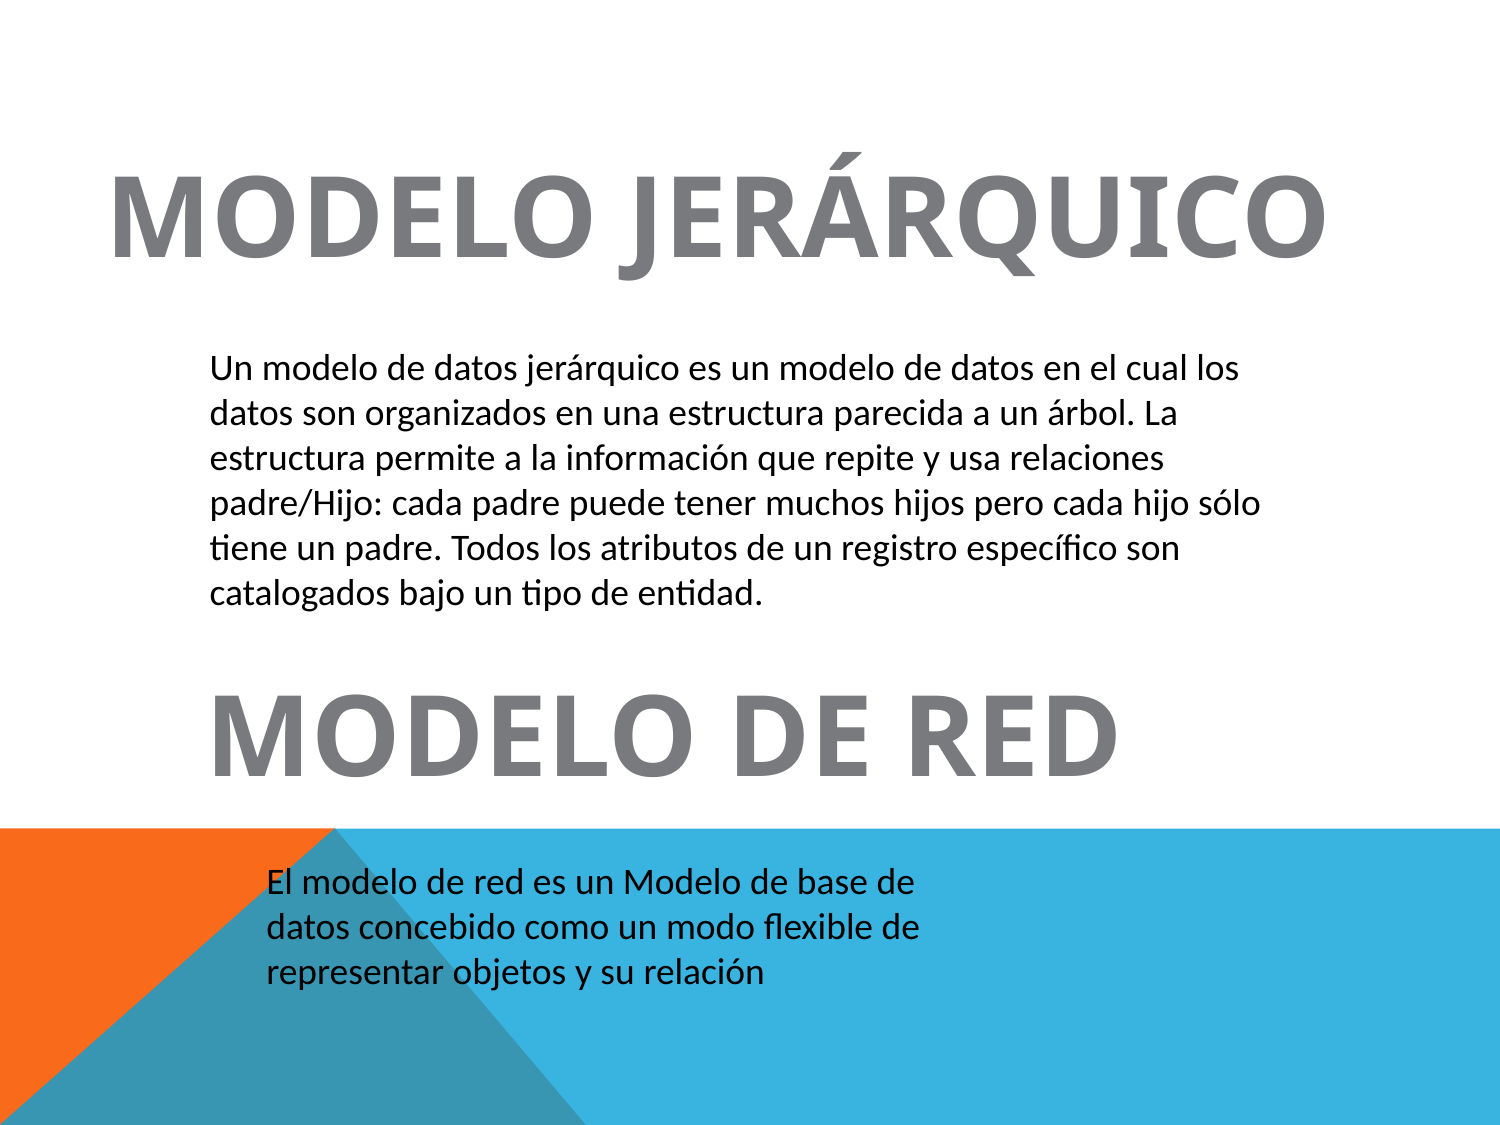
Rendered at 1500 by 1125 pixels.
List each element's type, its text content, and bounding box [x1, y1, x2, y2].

text_box Modelo de red [190, 656, 1139, 807]
text_box Modelo jerárquico [90, 137, 1347, 288]
text_box Un modelo de datos jerárquico es un modelo de datos en el cual los datos son organizados en una estructura parecida a un árbol. La estructura permite a la información que repite y usa relaciones padre/Hijo: cada padre puede tener muchos hijos pero cada hijo sólo tiene un padre. Todos los atributos de un registro específico son catalogados bajo un tipo de entidad. [194, 335, 1306, 621]
text_box El modelo de red es un Modelo de base de datos concebido como un modo flexible de representar objetos y su relación [251, 849, 1002, 1000]
